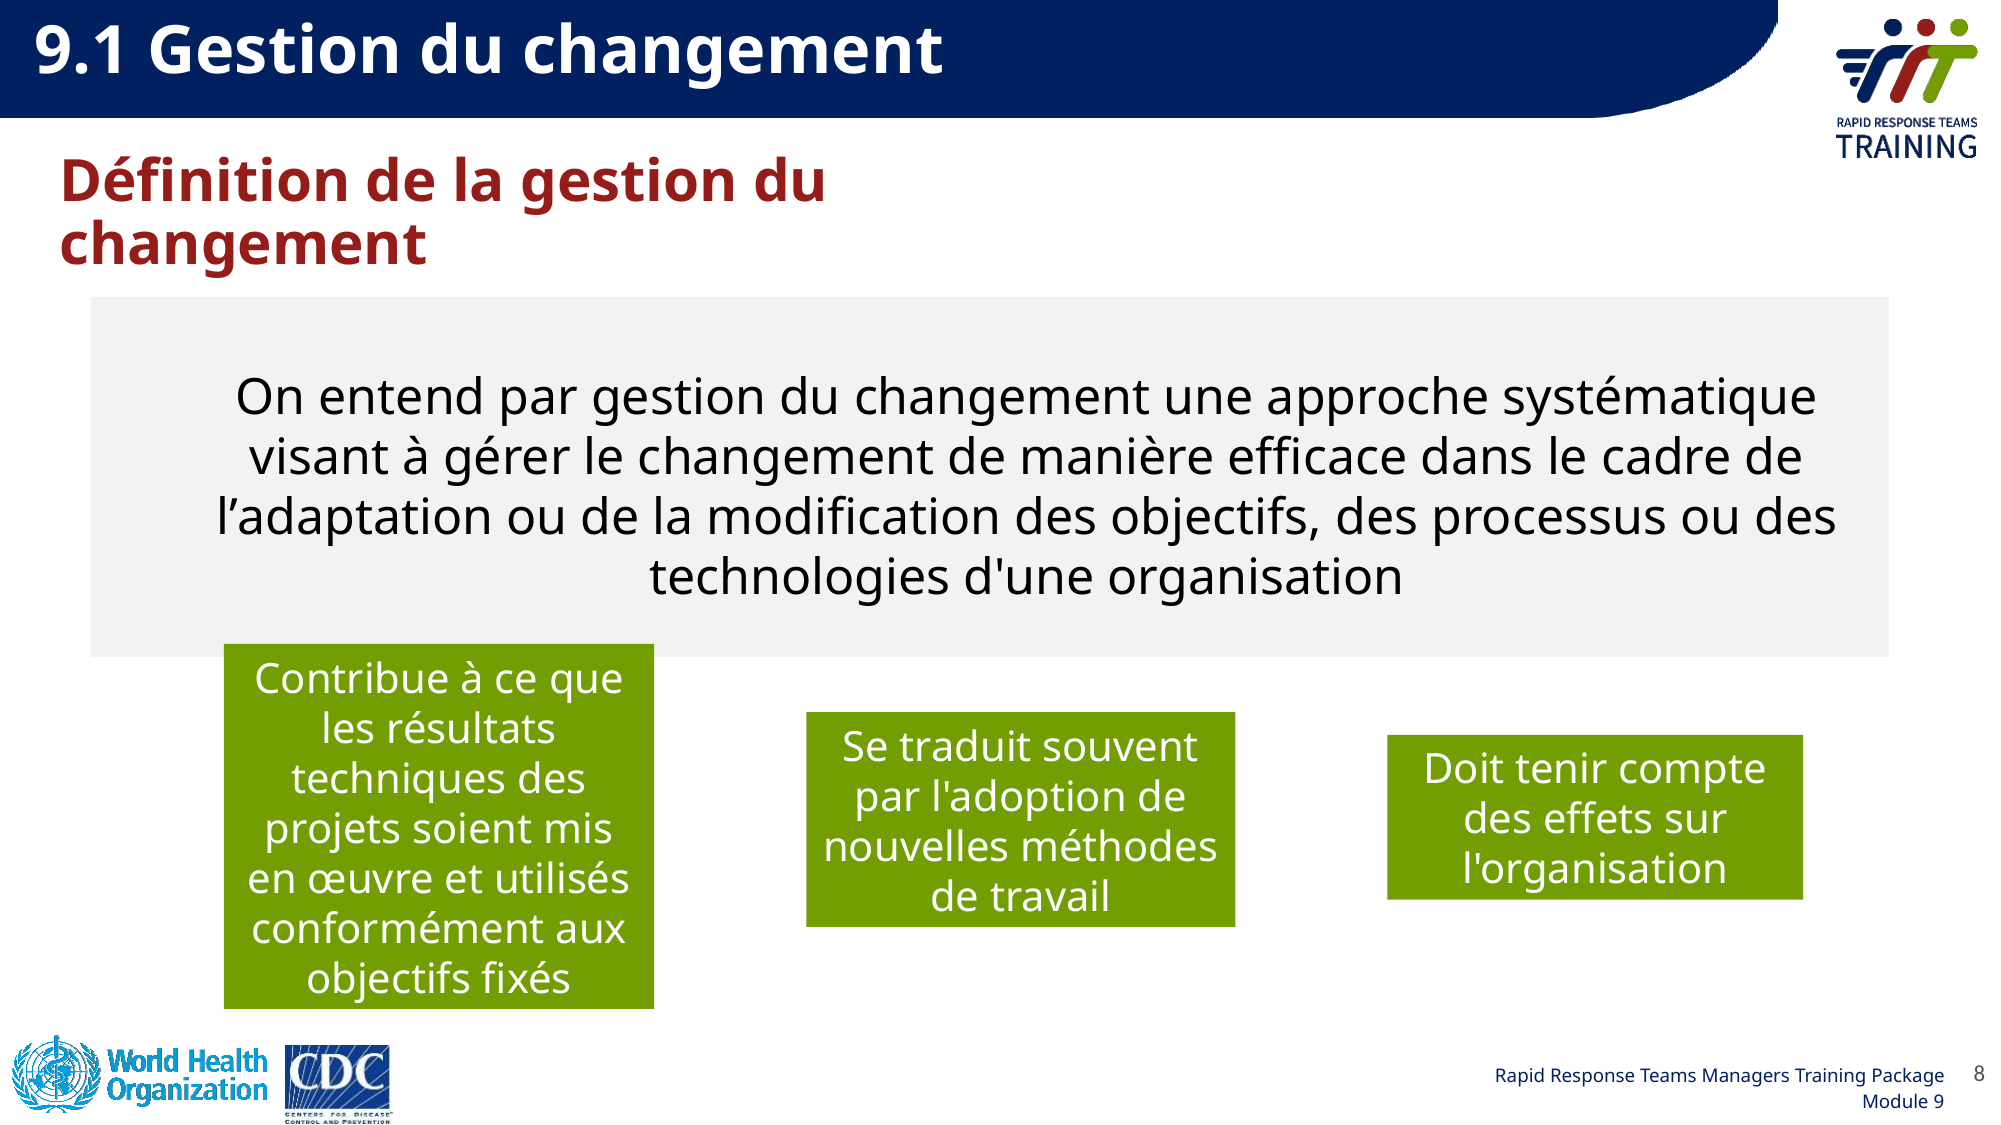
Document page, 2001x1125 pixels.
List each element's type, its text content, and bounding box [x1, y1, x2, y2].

picture [0, 0, 1778, 118]
text_box 9.1 Gestion du changement [19, 0, 1036, 95]
picture [38, 1044, 53, 1052]
title Définition de la gestion du changement [51, 160, 1156, 268]
text_box Doit tenir compte des effets sur l'organisation [1387, 734, 1804, 900]
picture [34, 1058, 41, 1077]
picture [46, 1056, 54, 1061]
text_box On entend par gestion du changement une approche systématique visant à gérer le changement de manière efficace dans le cadre de lʼadaptation ou de la modification des objectifs, des processus ou des technologies d'une organisation [90, 297, 1889, 657]
picture [285, 1045, 393, 1124]
picture [1835, 19, 1978, 167]
picture [28, 1054, 36, 1077]
text_box Se traduit souvent par l'adoption de nouvelles méthodes de travail [806, 712, 1236, 927]
text_box Contribue à ce que les résultats techniques des projets soient mis en œuvre et utilisés conformément aux objectifs fixés [223, 643, 655, 1009]
picture [12, 1084, 46, 1113]
picture [12, 1035, 53, 1067]
picture [36, 1035, 267, 1113]
picture [50, 1109, 62, 1113]
picture [43, 1088, 54, 1094]
picture [38, 1092, 54, 1100]
slide_number 8 [1931, 1050, 2000, 1104]
